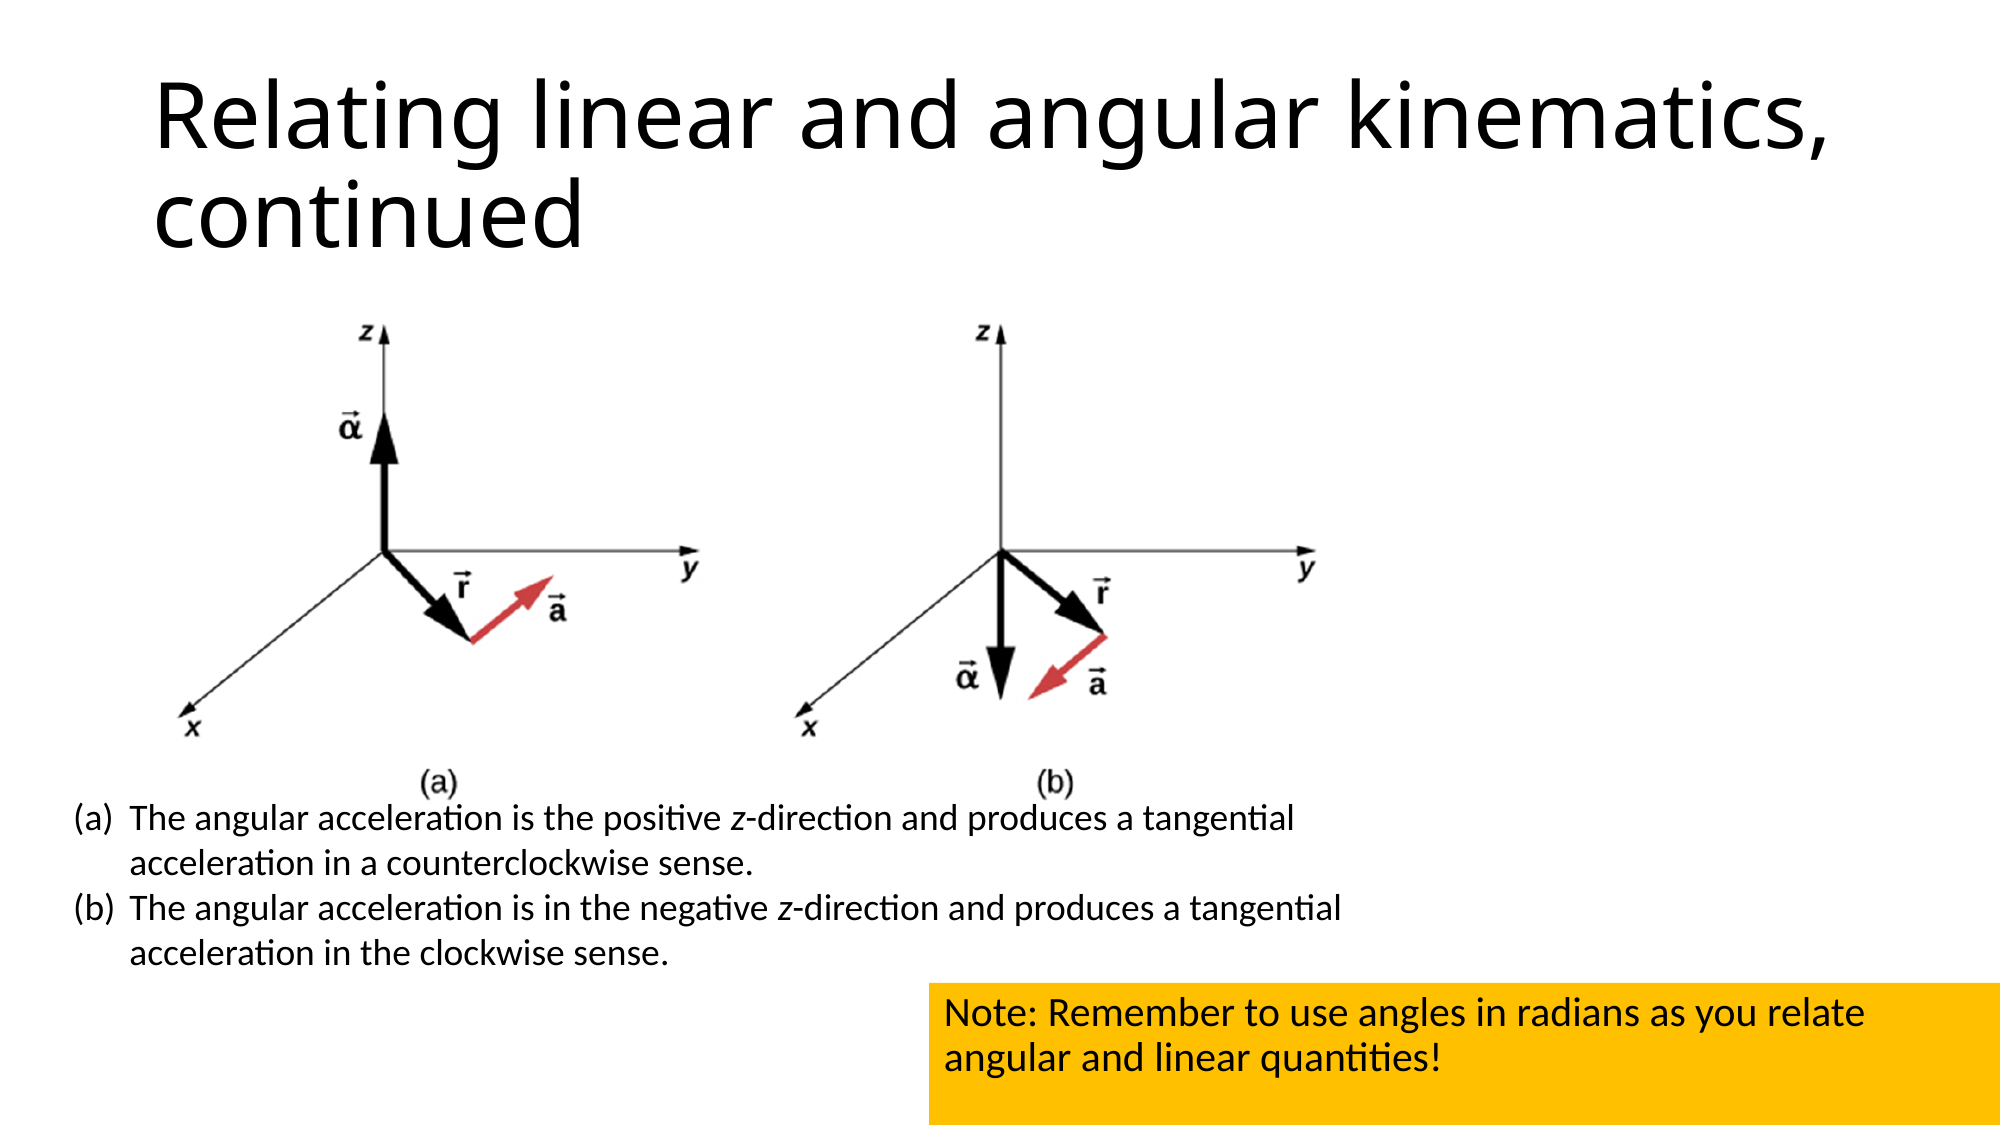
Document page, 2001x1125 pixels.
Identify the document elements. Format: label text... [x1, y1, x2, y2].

text_box The angular acceleration is the positive z-direction and produces a tangential acceleration in a counterclockwise sense. The angular acceleration is in the negative z-direction and produces a tangential acceleration in the clockwise sense. [58, 785, 1497, 981]
list Note: Remember to use angles in radians as you relate angular and linear quantities! [929, 982, 2000, 1125]
picture [176, 311, 1317, 807]
title Relating linear and angular kinematics, continued [137, 59, 1863, 278]
